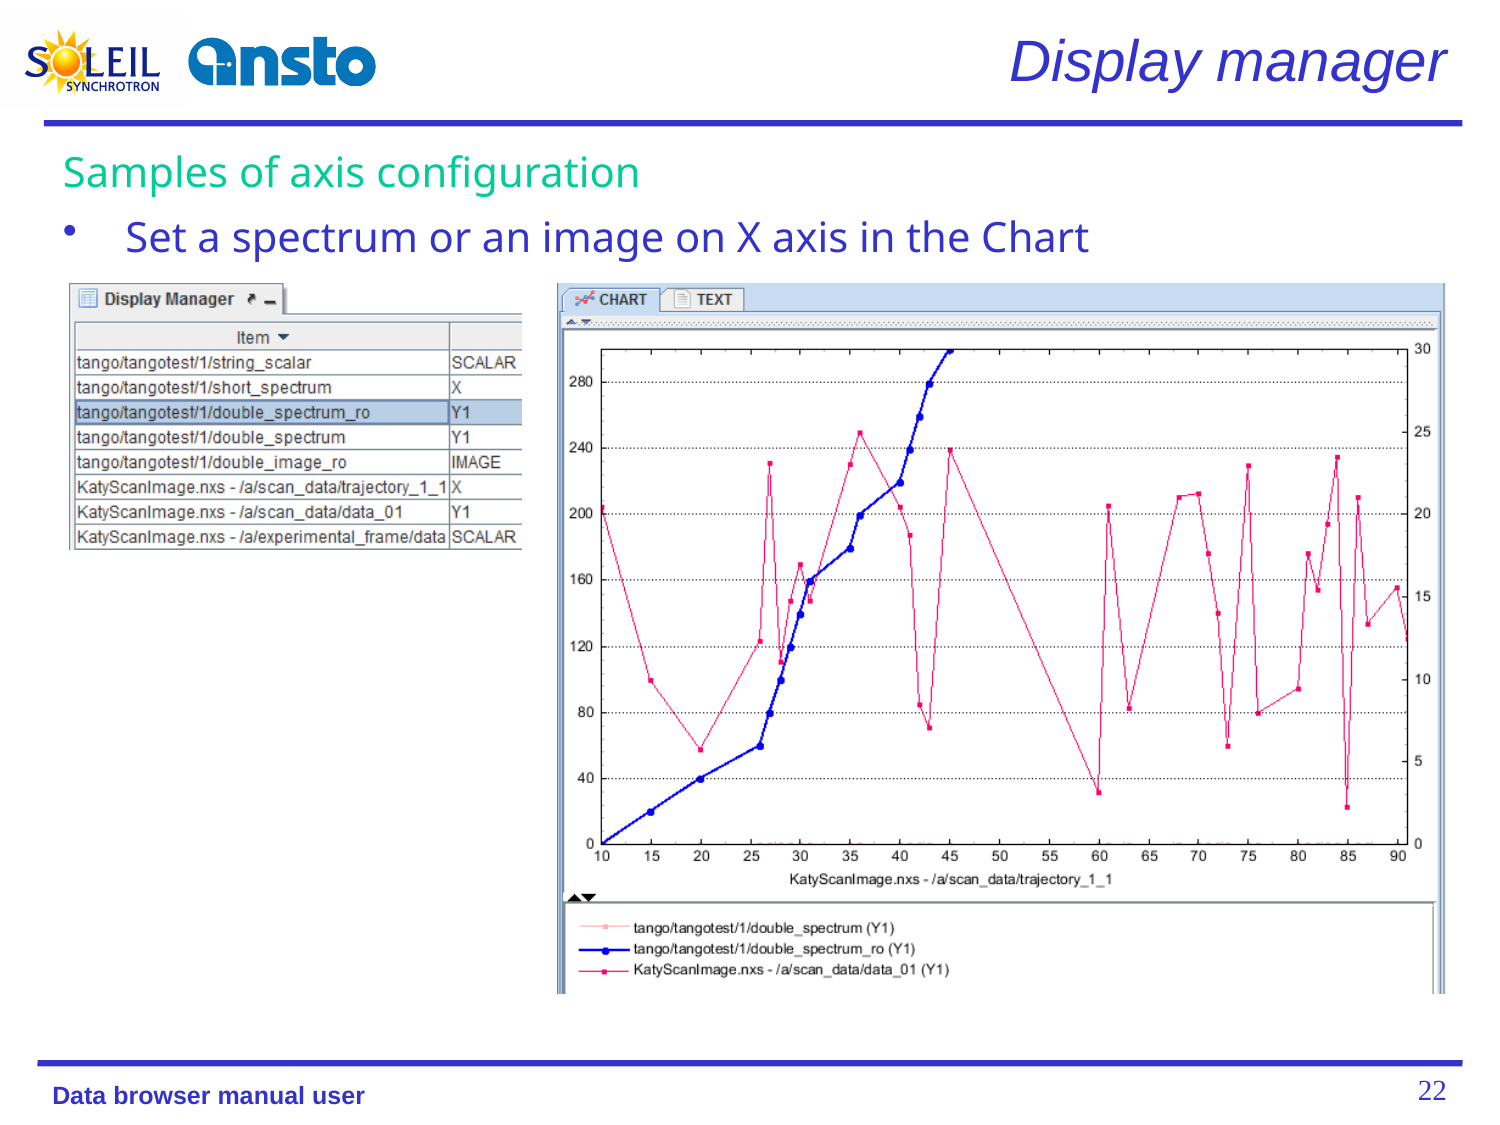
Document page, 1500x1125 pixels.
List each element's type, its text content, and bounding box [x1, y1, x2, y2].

title Display manager [237, 10, 1463, 106]
picture [186, 36, 237, 86]
list Samples of axis configuration Set a spectrum or an image on X axis in the Chart [47, 147, 1446, 284]
picture [556, 283, 1446, 995]
slide_number 22 [1119, 1063, 1463, 1118]
picture [68, 283, 522, 550]
